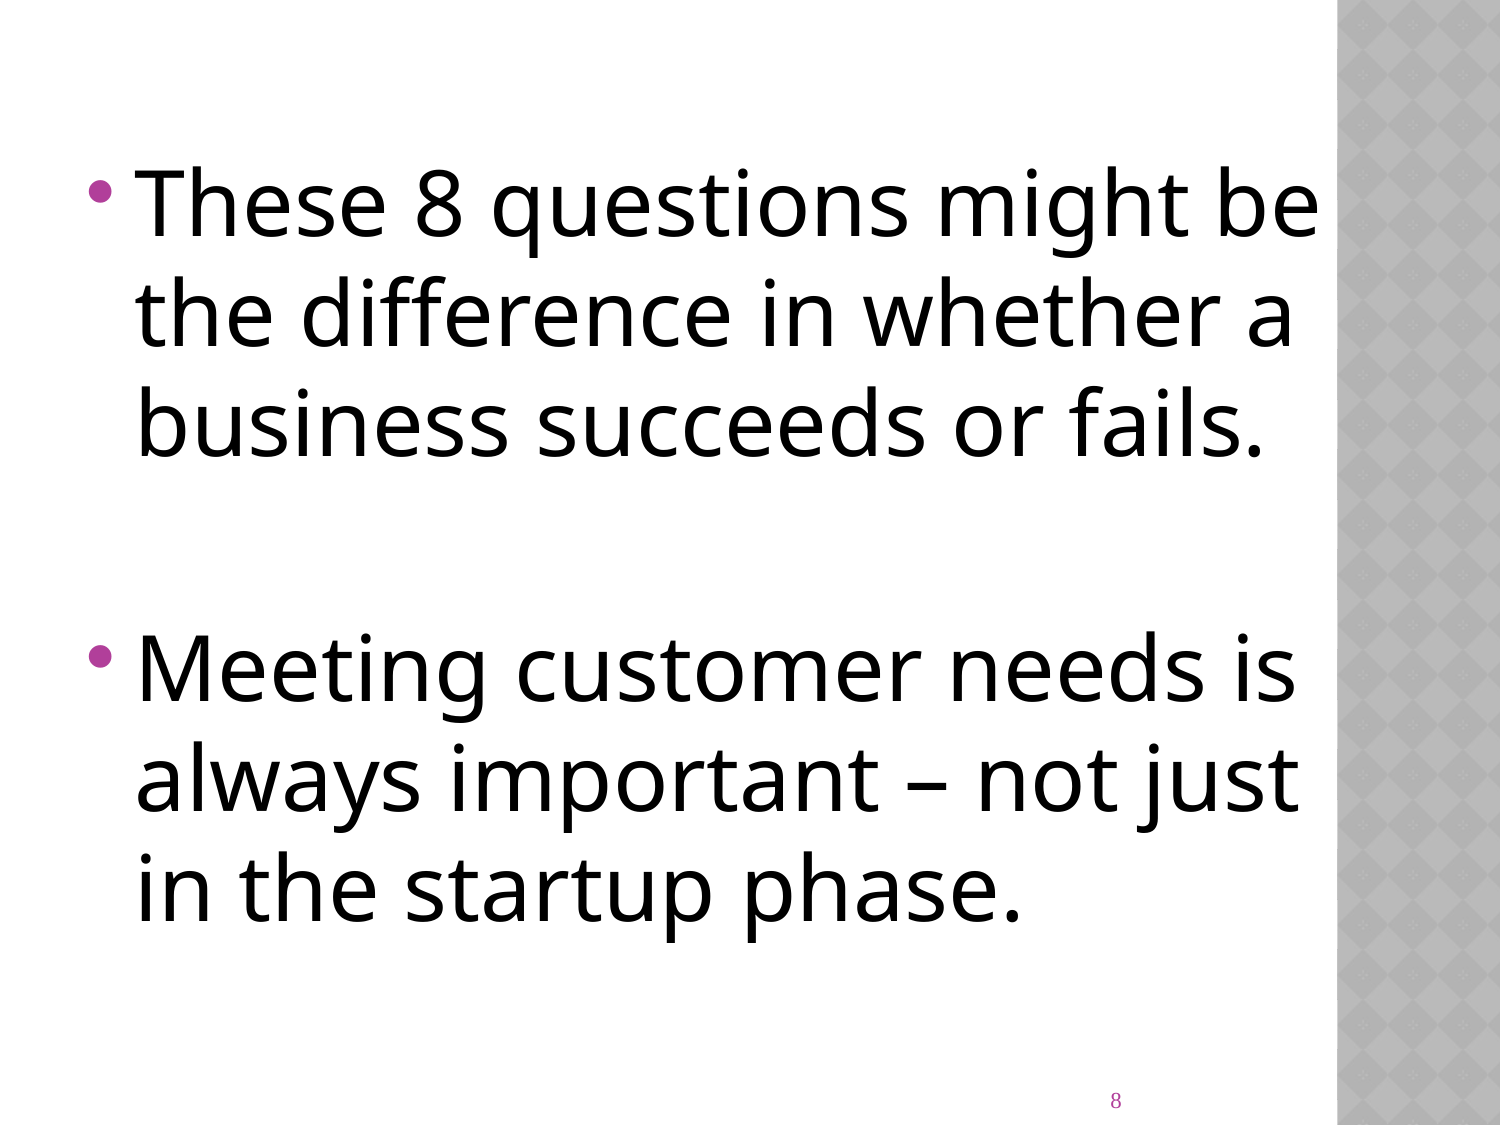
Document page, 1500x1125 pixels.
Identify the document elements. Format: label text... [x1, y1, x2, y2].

slide_number 8 [1025, 1075, 1122, 1113]
list These 8 questions might be the difference in whether a business succeeds or fails. Meeting customer needs is always important – not just in the startup phase. [75, 137, 1425, 1005]
